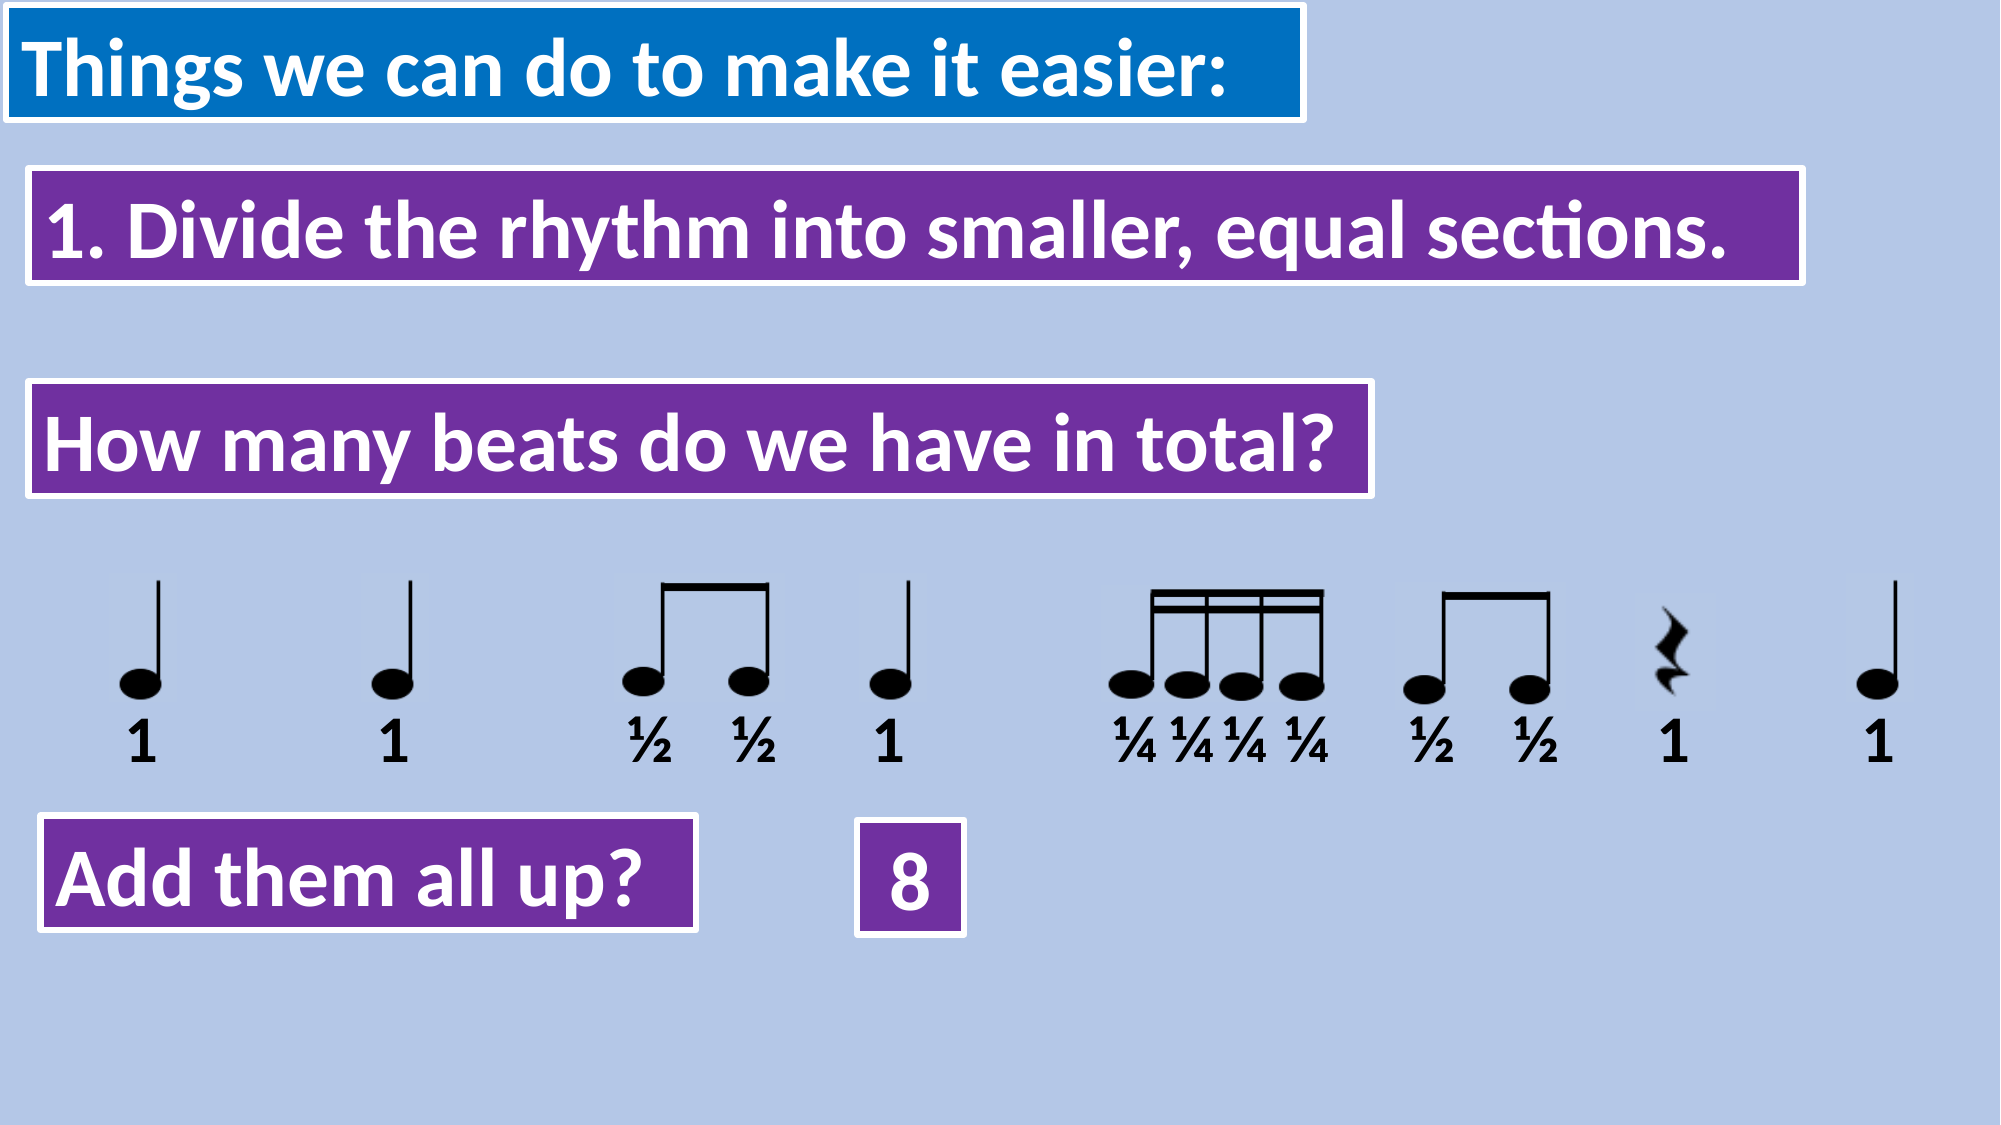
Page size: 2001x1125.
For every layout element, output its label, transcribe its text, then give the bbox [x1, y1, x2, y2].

text_box 1 [361, 688, 475, 776]
picture [859, 573, 927, 702]
text_box 1 [1846, 688, 1959, 776]
text_box ½ [716, 688, 829, 776]
picture [1395, 582, 1566, 710]
picture [361, 573, 429, 702]
text_box 8 [857, 819, 965, 935]
text_box ¼ [1099, 688, 1156, 776]
picture [1846, 573, 1914, 702]
text_box Add them all up? [40, 815, 696, 931]
text_box ½ [612, 688, 696, 776]
text_box 1 [109, 688, 222, 776]
picture [109, 573, 177, 702]
text_box ½ [1498, 688, 1612, 776]
text_box Things we can do to make it easier: [6, 5, 1304, 120]
text_box 1 [857, 688, 970, 776]
text_box How many beats do we have in total? [28, 381, 1372, 496]
text_box ¼ [1208, 702, 1271, 776]
text_box ¼ [1271, 688, 1384, 776]
picture [1635, 593, 1716, 711]
text_box 1 [1641, 688, 1755, 776]
text_box 1. Divide the rhythm into smaller, equal sections. [28, 168, 1803, 283]
text_box ¼ [1156, 702, 1208, 776]
picture [614, 573, 785, 702]
text_box ½ [1395, 710, 1498, 776]
picture [1101, 585, 1326, 702]
